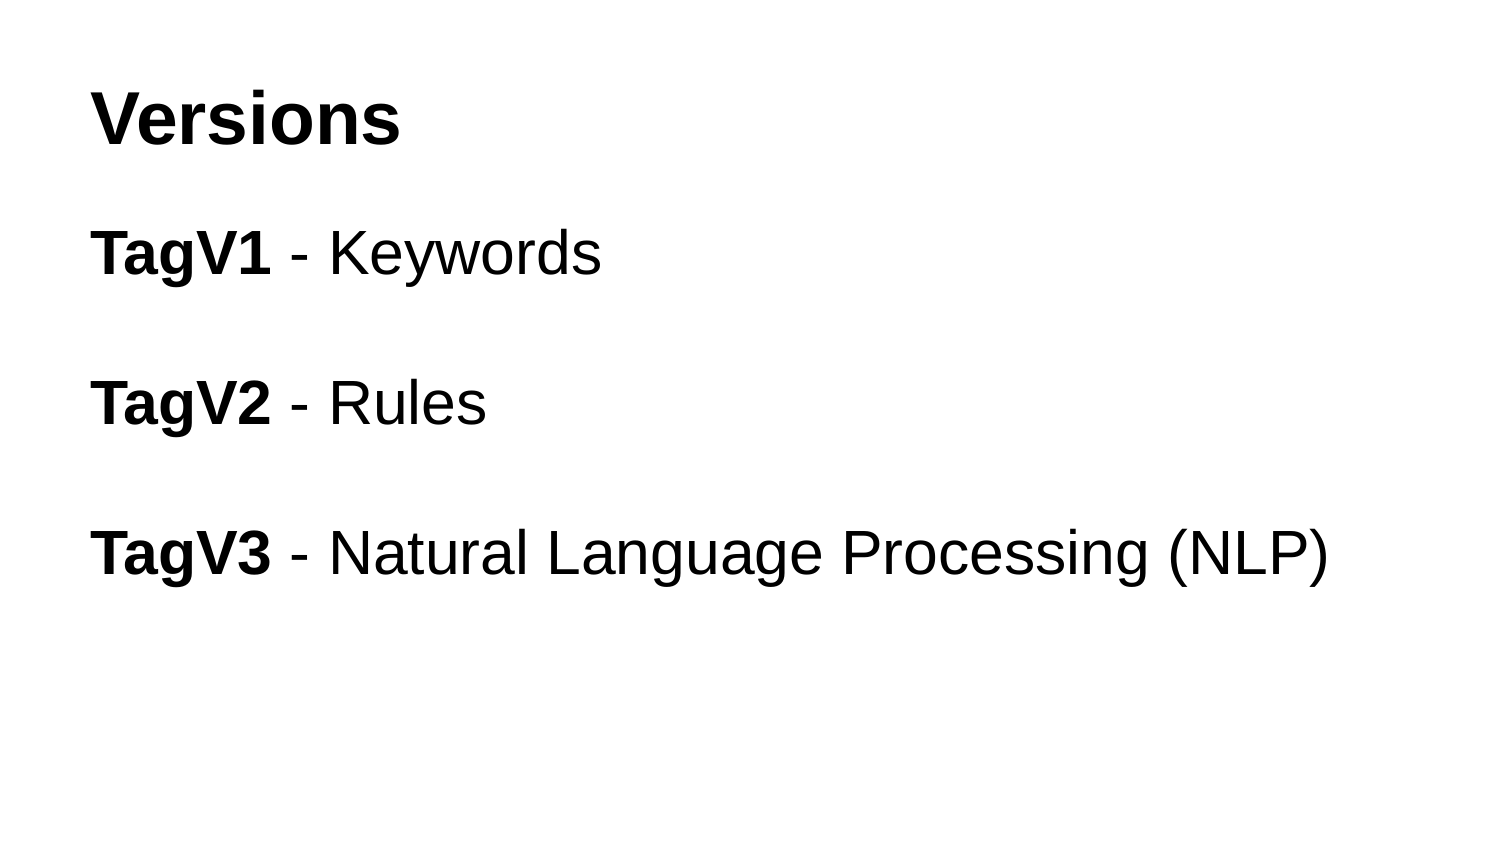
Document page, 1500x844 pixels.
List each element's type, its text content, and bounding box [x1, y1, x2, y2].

list TagV1 - Keywords TagV2 - Rules TagV3 - Natural Language Processing (NLP) [75, 196, 1425, 808]
title Versions [75, 33, 1425, 175]
